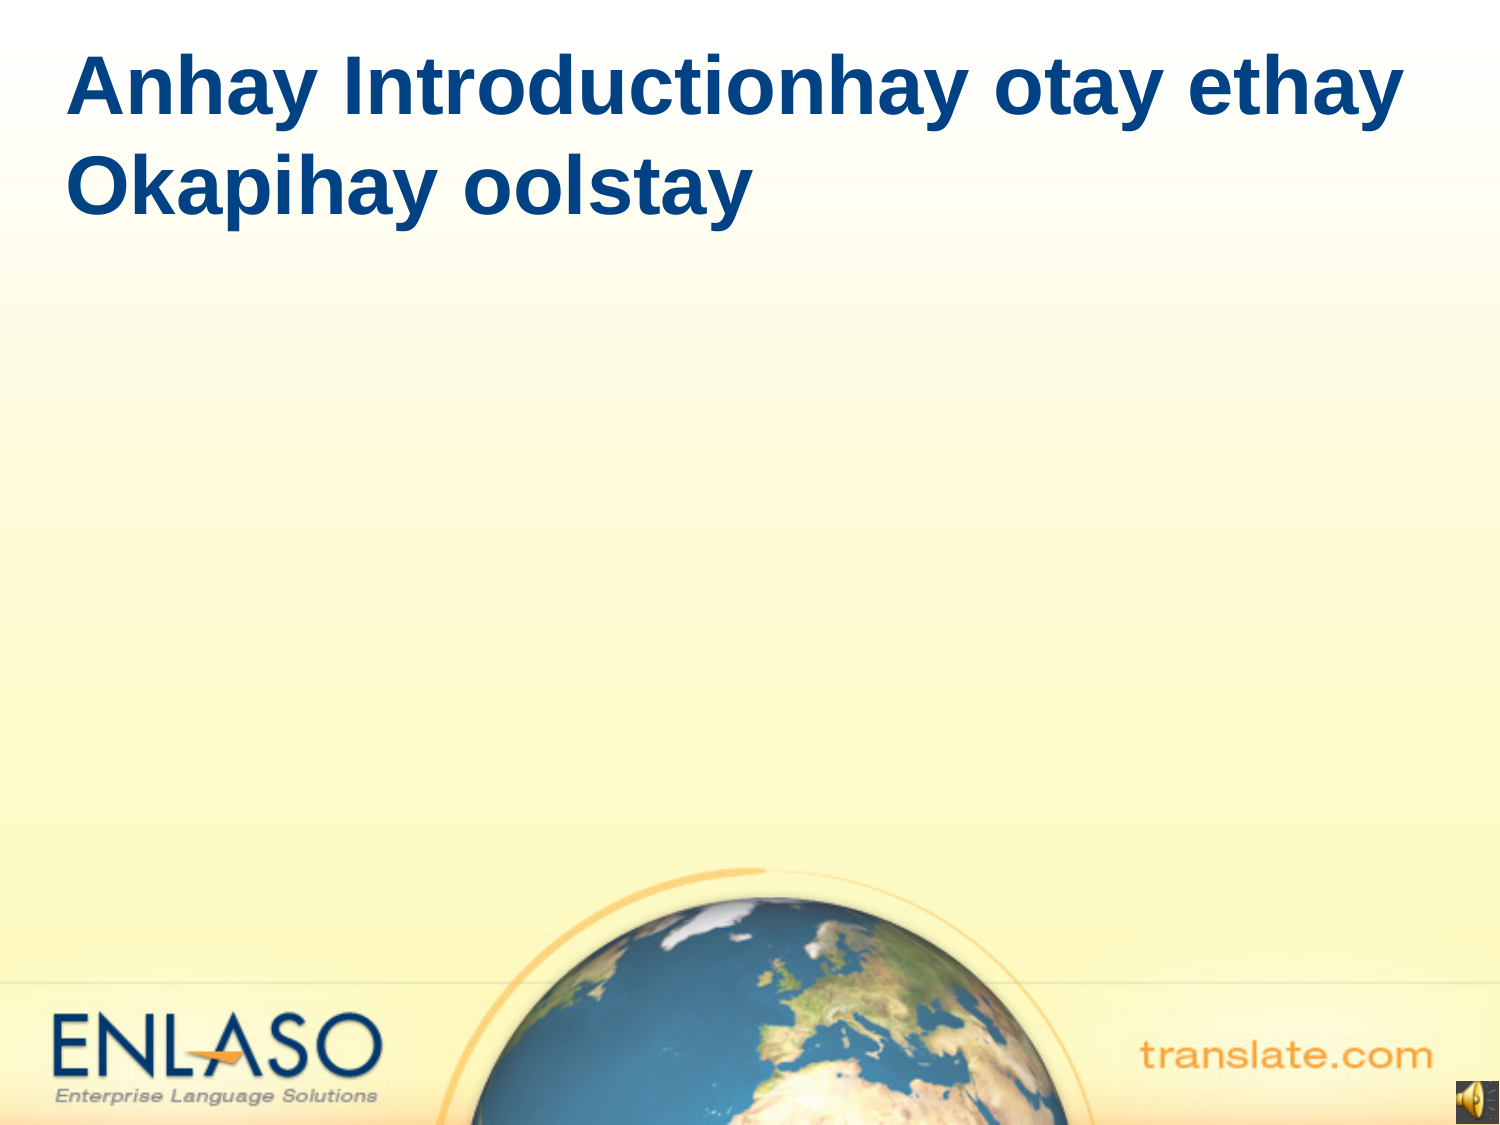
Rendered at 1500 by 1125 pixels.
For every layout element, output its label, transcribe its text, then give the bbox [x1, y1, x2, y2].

picture [0, 0, 1500, 1125]
title Anhay Introductionhay otay ethay Okapihay oolstay [49, 37, 1456, 226]
